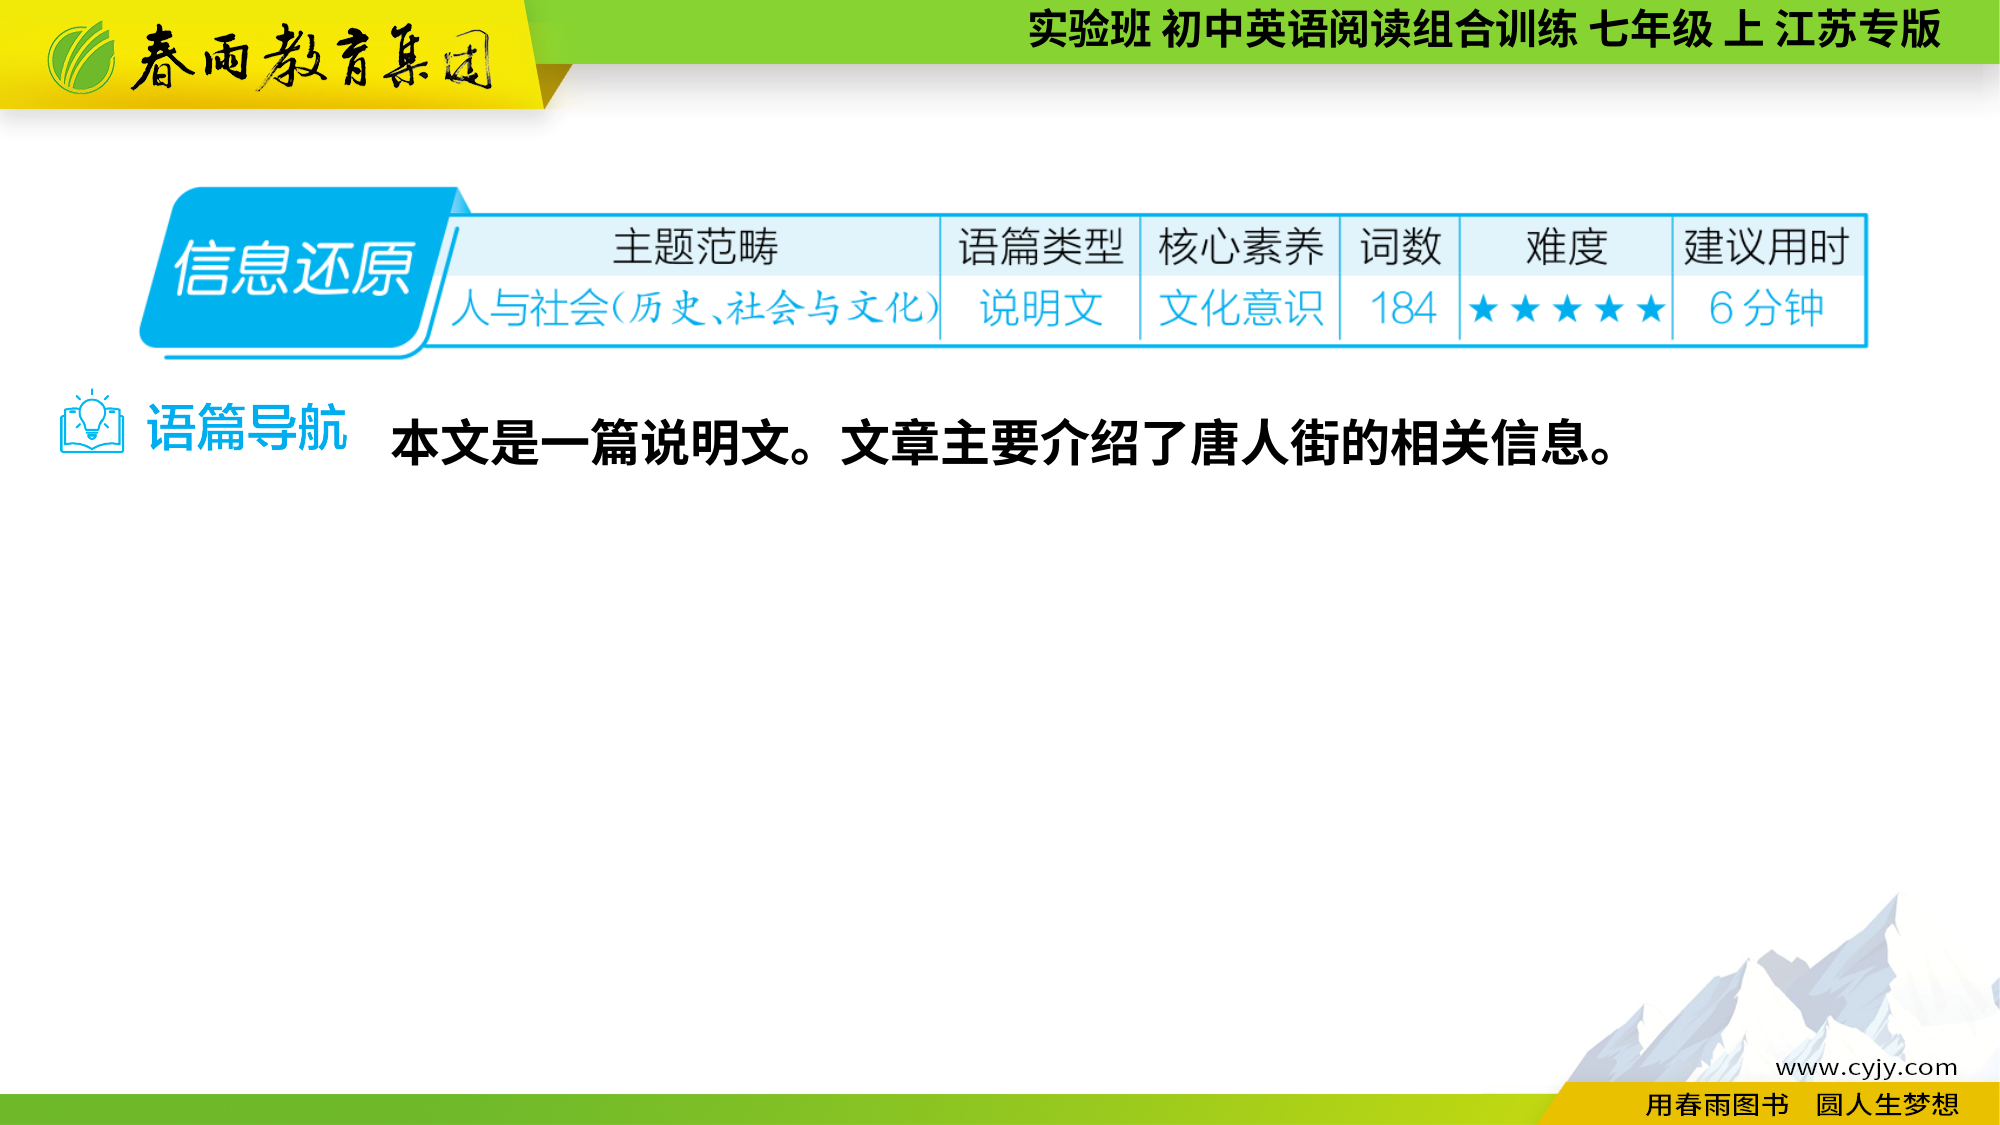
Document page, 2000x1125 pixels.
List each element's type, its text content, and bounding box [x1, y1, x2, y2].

picture [0, 0, 2000, 1125]
list 本文是一篇说明文。文章主要介绍了唐人街的相关信息。 [59, 373, 1944, 469]
